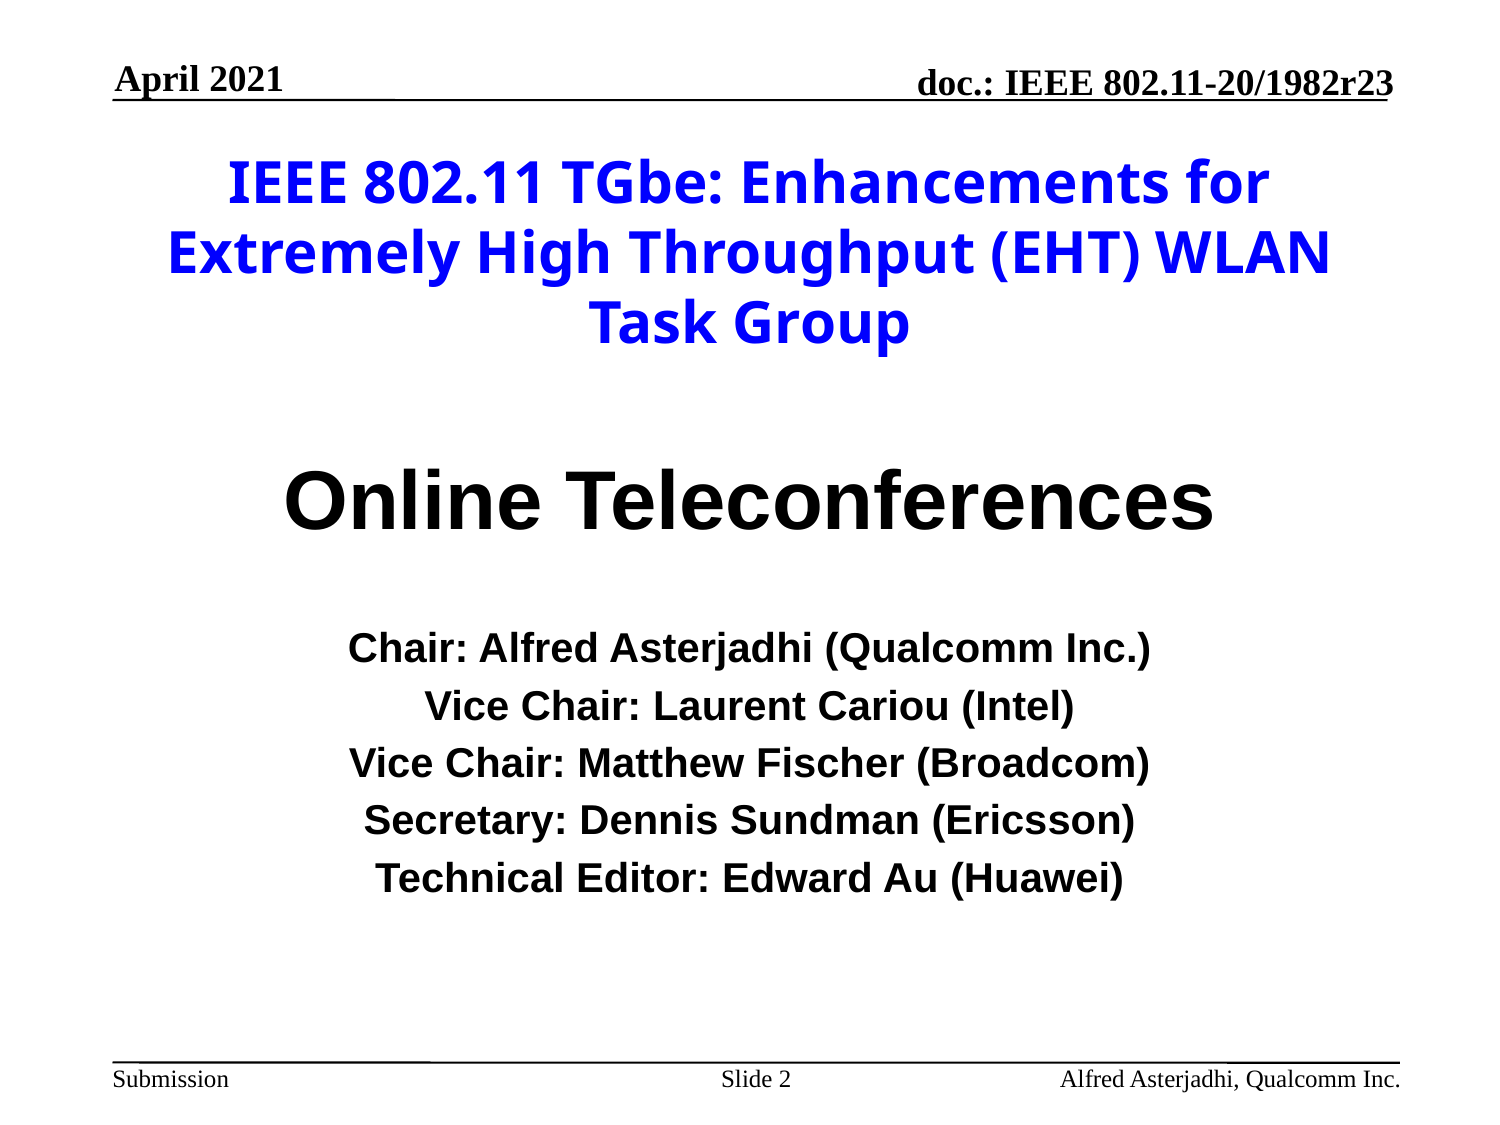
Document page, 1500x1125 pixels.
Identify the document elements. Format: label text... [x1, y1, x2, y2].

slide_number Slide 2 [712, 1061, 800, 1123]
footer Alfred Asterjadhi, Qualcomm Inc. [878, 1061, 1402, 1093]
list Online Teleconferences Chair: Alfred Asterjadhi (Qualcomm Inc.) Vice Chair: Laurent Cariou (Intel) Vice Chair: Matthew Fischer (Broadcom) Secretary: Dennis Sundman (Ericsson) Technical Editor: Edward Au (Huawei) [112, 449, 1388, 1063]
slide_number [114, 54, 493, 100]
title IEEE 802.11 TGbe: Enhancements for Extremely High Throughput (EHT) WLAN Task Group [112, 112, 1388, 388]
